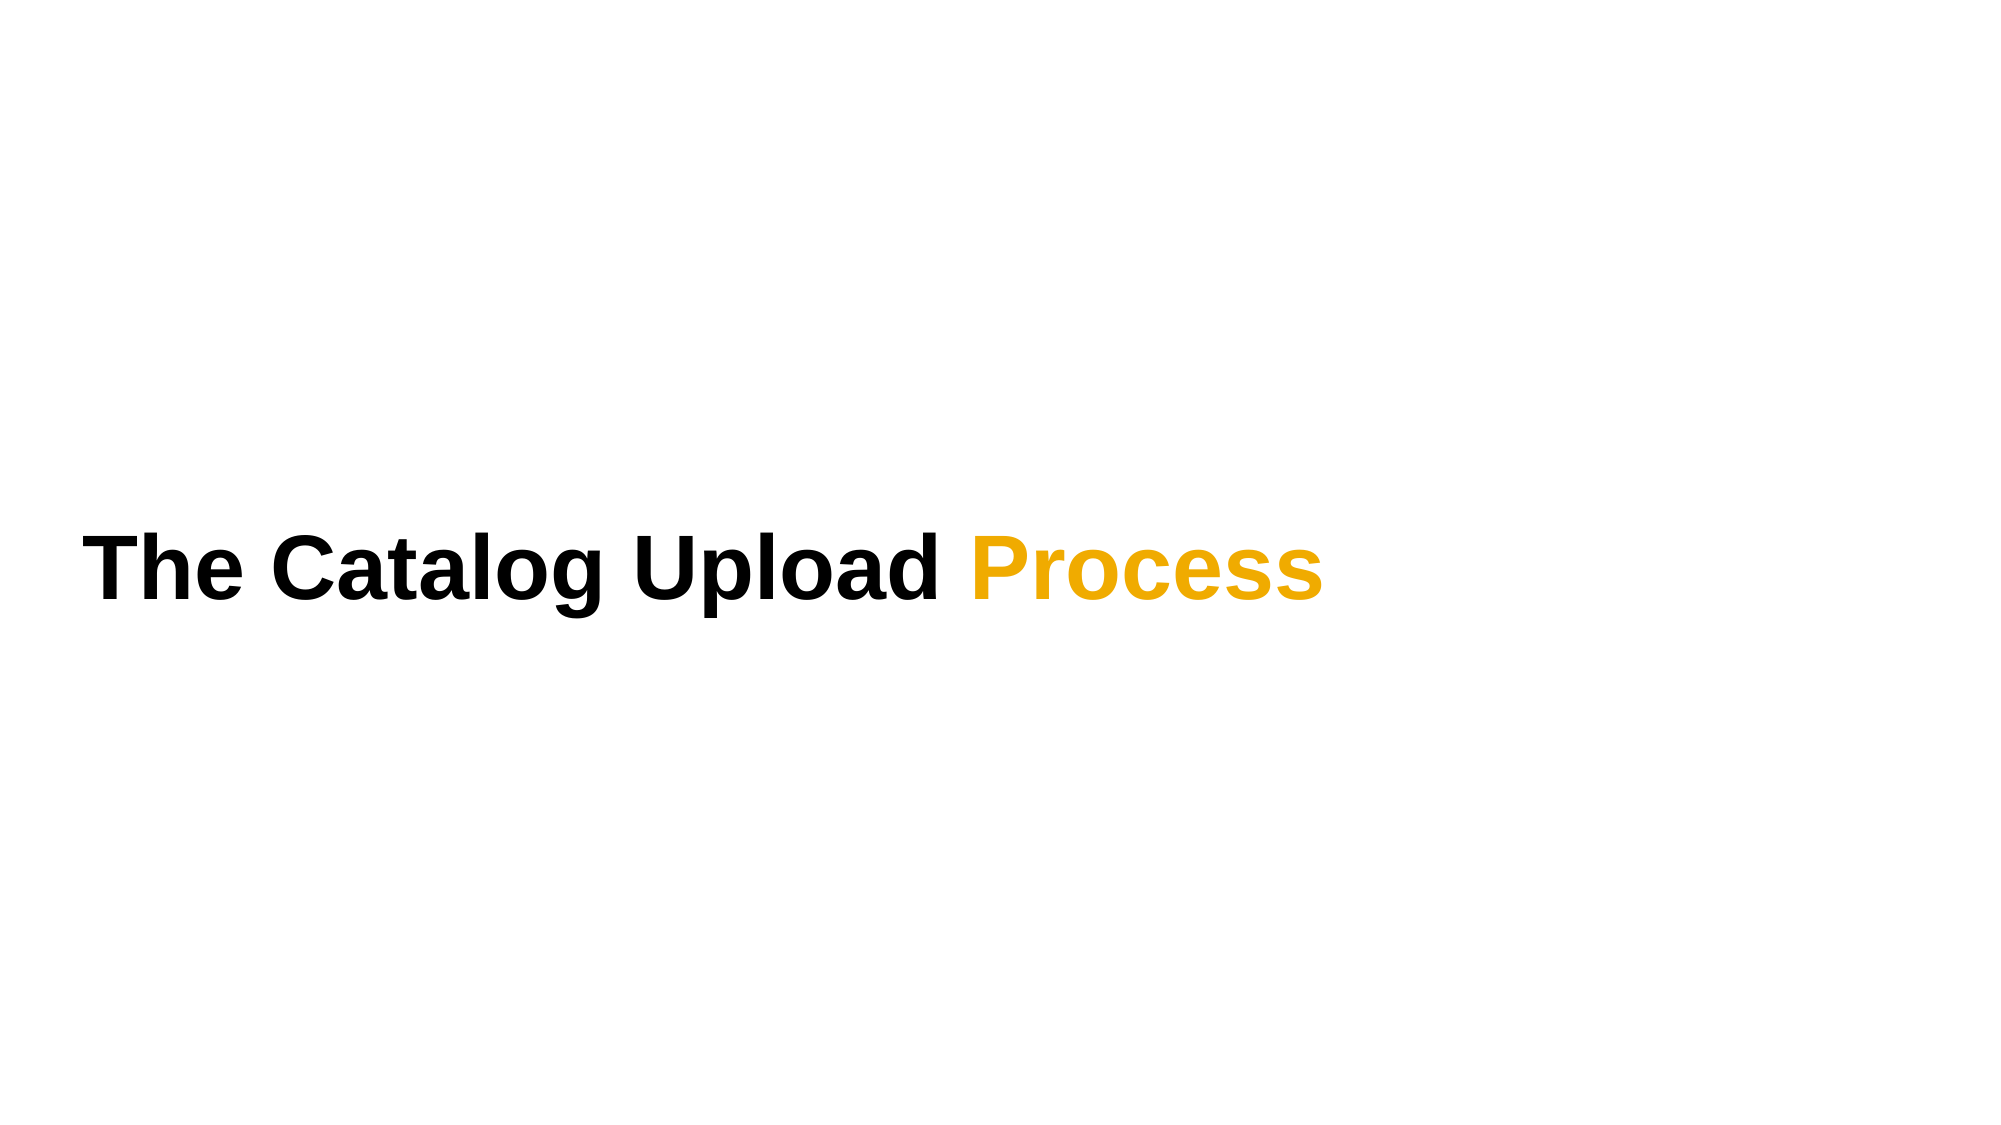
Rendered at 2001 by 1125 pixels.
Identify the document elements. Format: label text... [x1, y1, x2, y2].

title The Catalog Upload Process [82, 506, 1918, 619]
